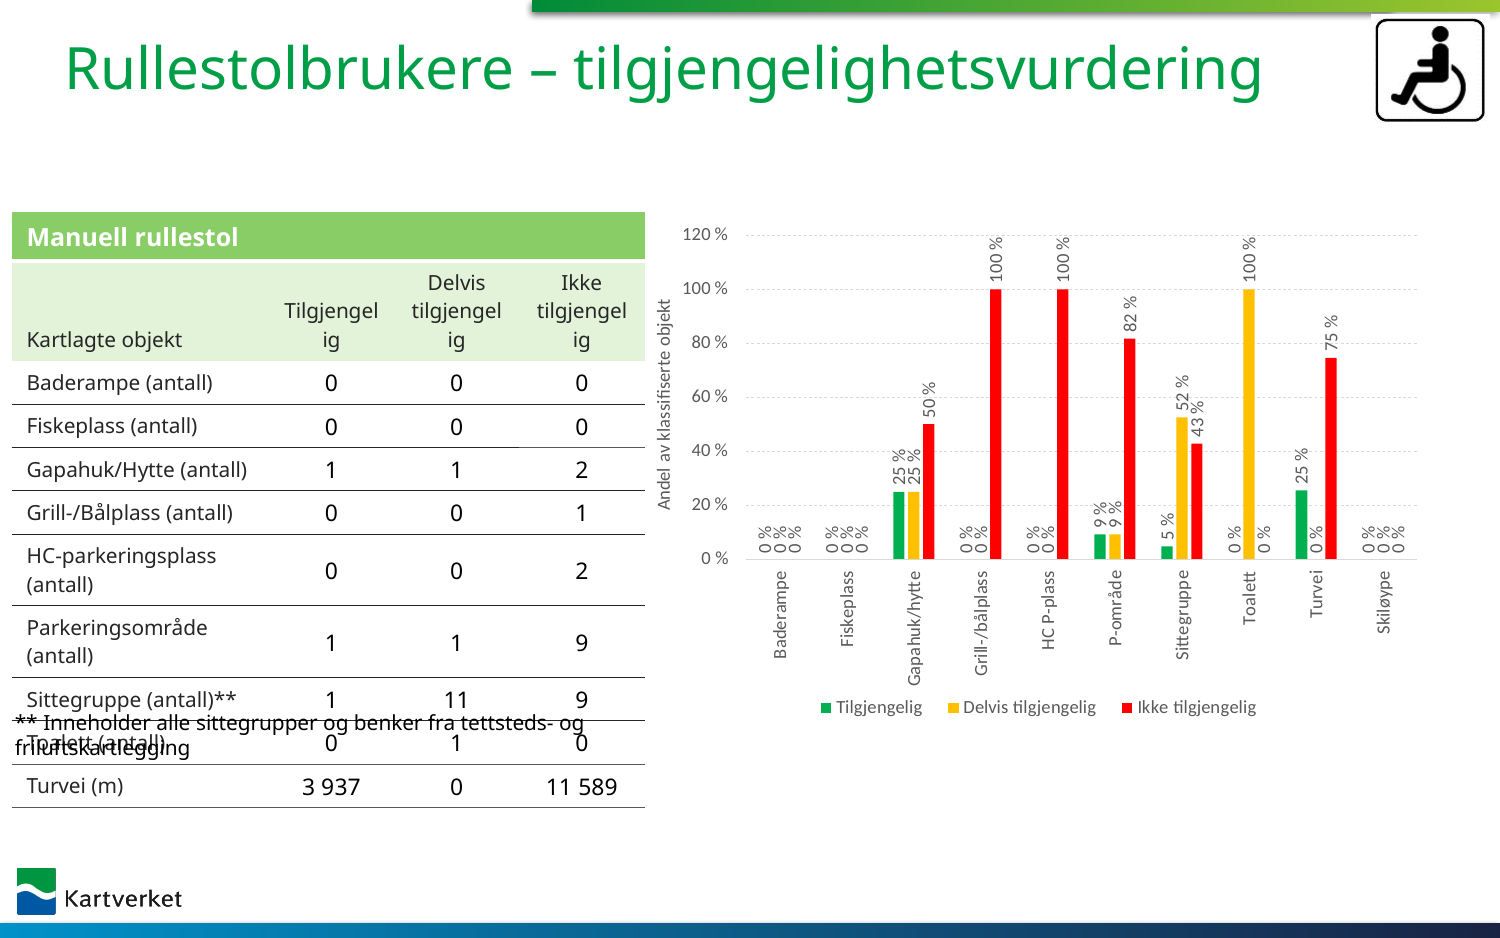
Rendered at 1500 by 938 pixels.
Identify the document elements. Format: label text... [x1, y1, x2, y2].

table_cell 0 [394, 361, 519, 404]
table_cell Gapahuk/Hytte (antall) [12, 448, 269, 490]
table_cell Tilgjengelig [269, 263, 394, 361]
picture [1371, 13, 1491, 127]
table_header Manuell rullestol [12, 212, 645, 259]
table_cell 0 [519, 361, 638, 404]
table_cell 2 [519, 535, 638, 605]
table_cell 2 [519, 448, 638, 490]
table_cell 0 [269, 361, 394, 404]
table_cell Kartlagte objekt [12, 263, 269, 361]
table_cell 3 937 [269, 768, 394, 807]
table_cell 9 [519, 606, 638, 677]
table_cell Baderampe (antall) [12, 361, 269, 404]
table_cell 0 [269, 491, 394, 534]
table_cell Sittegruppe (antall)** [12, 678, 269, 702]
table_cell 0 [519, 405, 638, 447]
table_cell 1 [269, 678, 394, 702]
table_cell 0 [269, 405, 394, 447]
table_cell 0 [394, 768, 519, 807]
table_cell 9 [519, 678, 638, 702]
table_cell 1 [269, 448, 394, 490]
table_cell HC-parkeringsplass (antall) [12, 535, 269, 605]
table_cell Ikke tilgjengelig [519, 263, 638, 361]
table_cell 1 [394, 606, 519, 677]
table_cell 1 [519, 491, 638, 534]
table_cell Parkeringsområde (antall) [12, 606, 269, 677]
table_cell 1 [394, 448, 519, 490]
table_cell 11 [394, 678, 519, 702]
text_box ** Inneholder alle sittegrupper og benker fra tettsteds- og friluftskartlegging [0, 702, 745, 768]
table_cell 0 [269, 535, 394, 605]
table_cell 11 589 [519, 768, 645, 807]
table_cell Fiskeplass (antall) [12, 405, 269, 447]
table_cell 0 [394, 405, 519, 447]
table_cell 1 [269, 606, 394, 677]
table_cell 0 [394, 535, 519, 605]
table_cell Grill-/Bålplass (antall) [12, 491, 269, 534]
table_cell 0 [394, 491, 519, 534]
picture [643, 218, 1427, 728]
text_box Rullestolbrukere – tilgjengelighetsvurdering [49, 12, 1372, 109]
table_cell Turvei (m) [12, 768, 269, 807]
table_cell Delvis tilgjengelig [394, 263, 519, 361]
